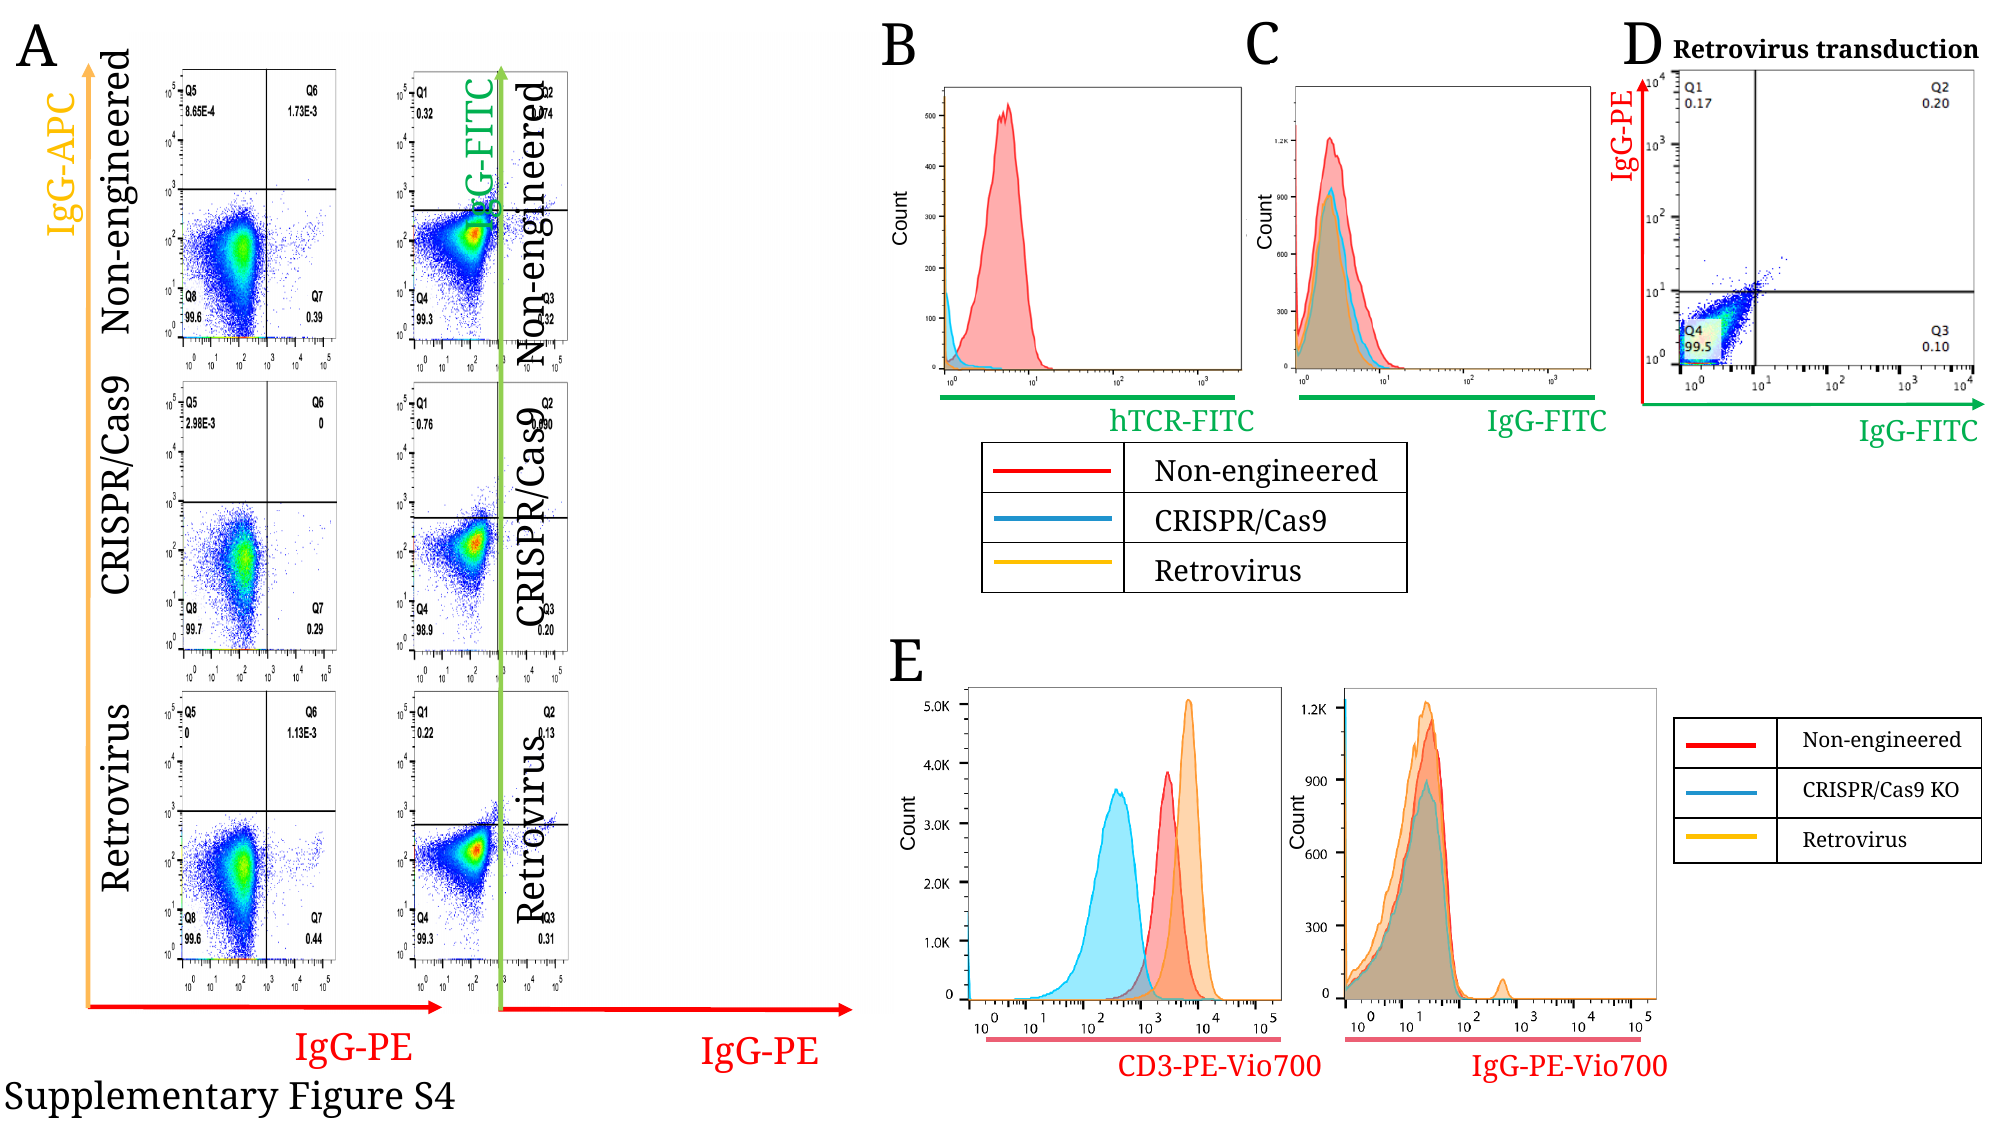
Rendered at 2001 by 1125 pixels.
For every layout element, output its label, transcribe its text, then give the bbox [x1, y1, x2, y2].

table_cell Retrovirus [1778, 819, 1981, 862]
table_cell CRISPR/Cas9 KO [1778, 769, 1981, 817]
table_header [1680, 719, 1776, 767]
table_cell CRISPR/Cas9 [1125, 493, 1406, 542]
table_cell [983, 543, 1123, 592]
text_box IgG-PE [1602, 75, 1632, 198]
picture [128, 32, 894, 1014]
text_box IgG-PE [279, 1014, 429, 1076]
picture [915, 63, 1247, 396]
text_box B [866, 0, 973, 85]
text_box D [1608, 0, 1715, 84]
table_cell Retrovirus [1125, 543, 1406, 592]
table_cell [1680, 819, 1776, 862]
table_cell [1680, 769, 1776, 817]
text_box IgG-FITC [1843, 405, 2000, 455]
text_box E [894, 615, 980, 700]
text_box IgG-APC [29, 77, 83, 252]
text_box Count [894, 145, 915, 262]
table_header Non-engineered [1778, 719, 1981, 767]
text_box Retrovirus CRISPR/Cas9 Non-engineered [83, 0, 144, 909]
text_box Retrovirus transduction [1715, 26, 1995, 72]
table_cell [983, 493, 1123, 542]
picture [1270, 63, 1602, 394]
table_header [983, 443, 1123, 492]
text_box IgG-PE [685, 1014, 835, 1080]
text_box Supplementary Figure S4 [266, 1064, 471, 1125]
text_box hTCR-FITC IgG-FITC [1027, 394, 1673, 445]
text_box Count [894, 751, 910, 867]
text_box A [2, 0, 83, 86]
table_header Non-engineered [1125, 443, 1406, 492]
text_box C [1229, 0, 1336, 84]
text_box CD3-PE-Vio700 IgG-PE-Vio700 [1050, 1039, 1697, 1090]
text_box Count [1247, 148, 1270, 265]
picture [910, 670, 1680, 1055]
text_box Supplementary Figure S4 [0, 1064, 264, 1125]
picture [1632, 56, 1975, 403]
